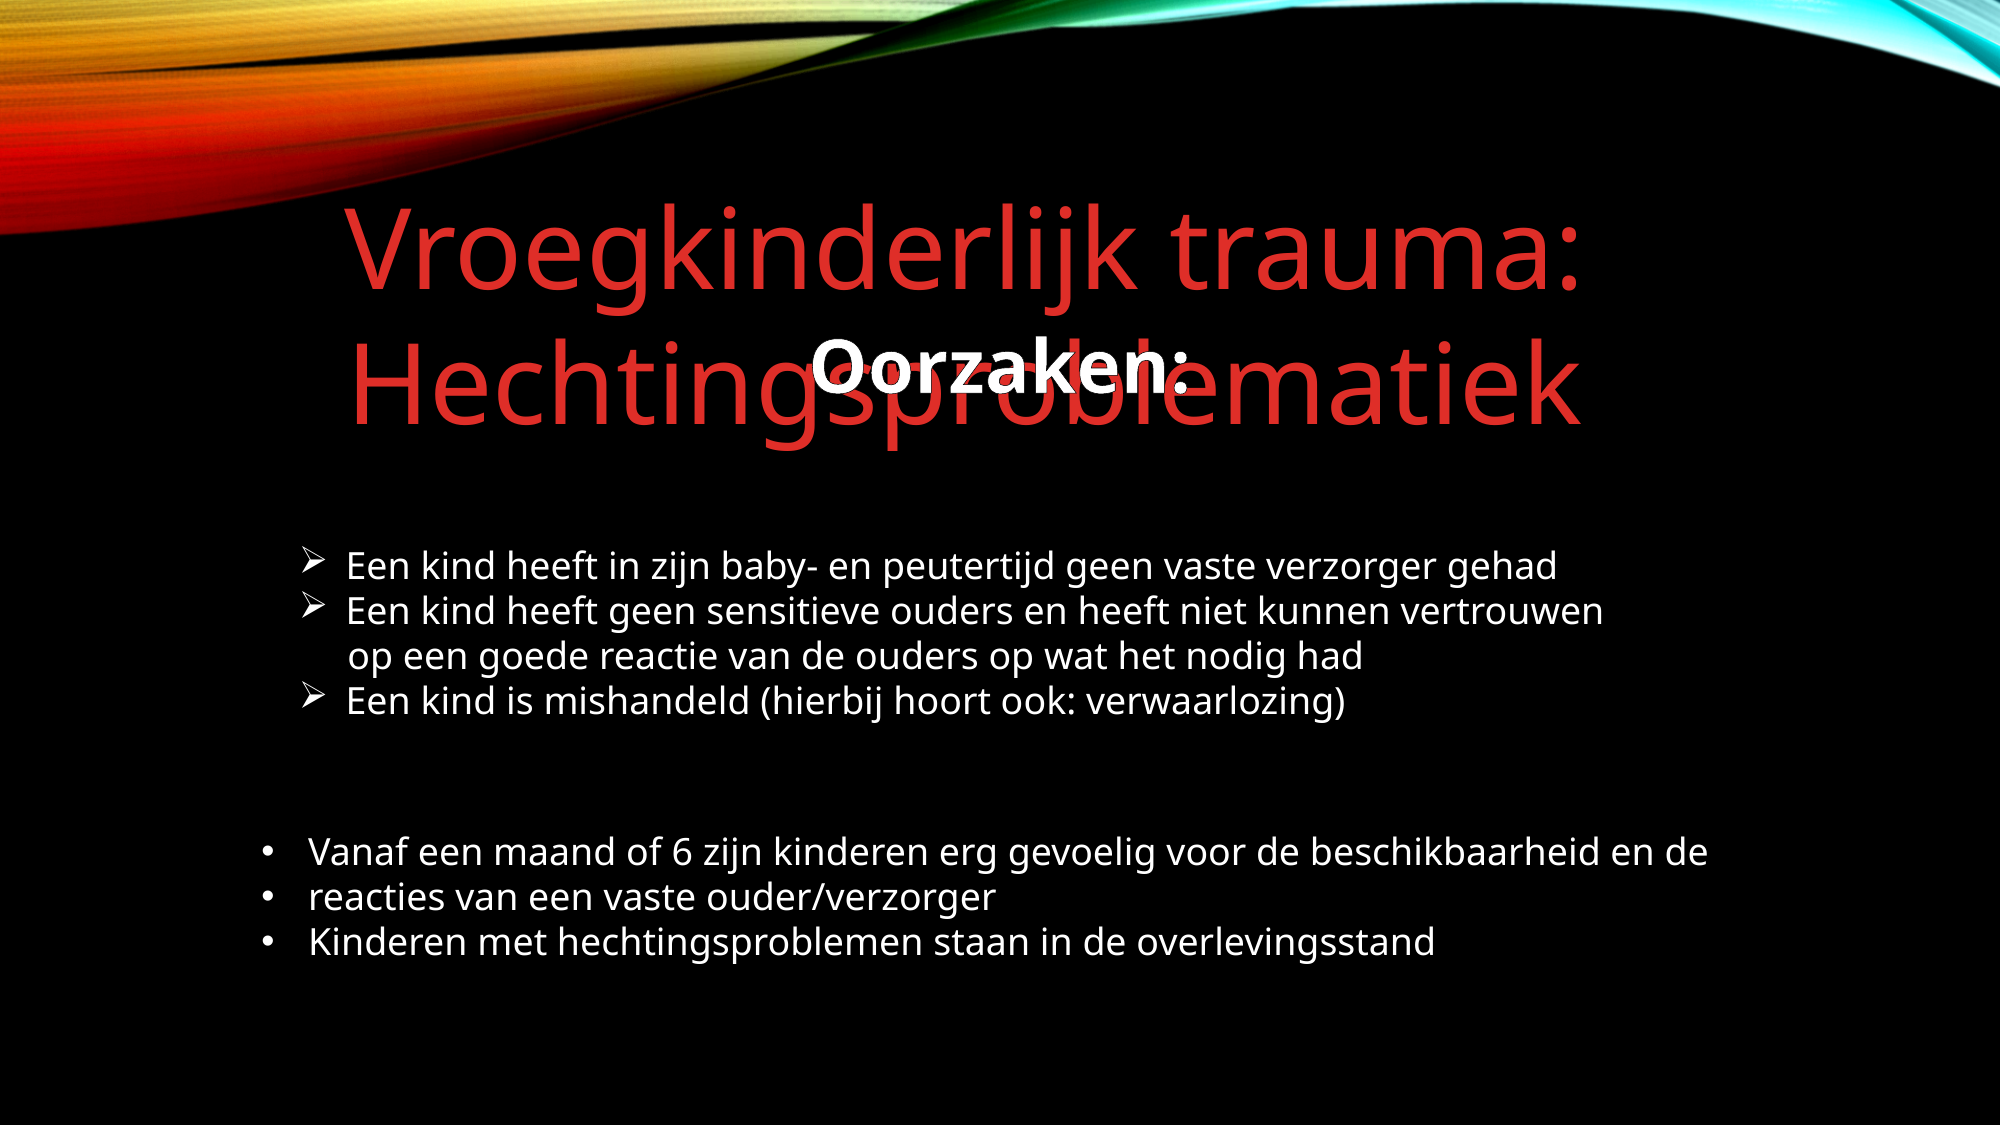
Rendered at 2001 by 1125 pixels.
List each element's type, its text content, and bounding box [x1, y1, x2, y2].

text_box Oorzaken: [793, 310, 1207, 416]
text_box Een kind heeft in zijn baby- en peutertijd geen vaste verzorger gehad Een kind heeft geen sensitieve ouders en heeft niet kunnen vertrouwen op een goede reactie van de ouders op wat het nodig had Een kind is mishandeld (hierbij hoort ook: verwaarlozing) [283, 534, 1622, 730]
text_box Vroegkinderlijk trauma: Hechtingsproblematiek [329, 169, 1601, 455]
text_box Vanaf een maand of 6 zijn kinderen erg gevoelig voor de beschikbaarheid en de reacties van een vaste ouder/verzorger Kinderen met hechtingsproblemen staan in de overlevingsstand [246, 820, 1836, 971]
picture [0, 0, 2000, 237]
